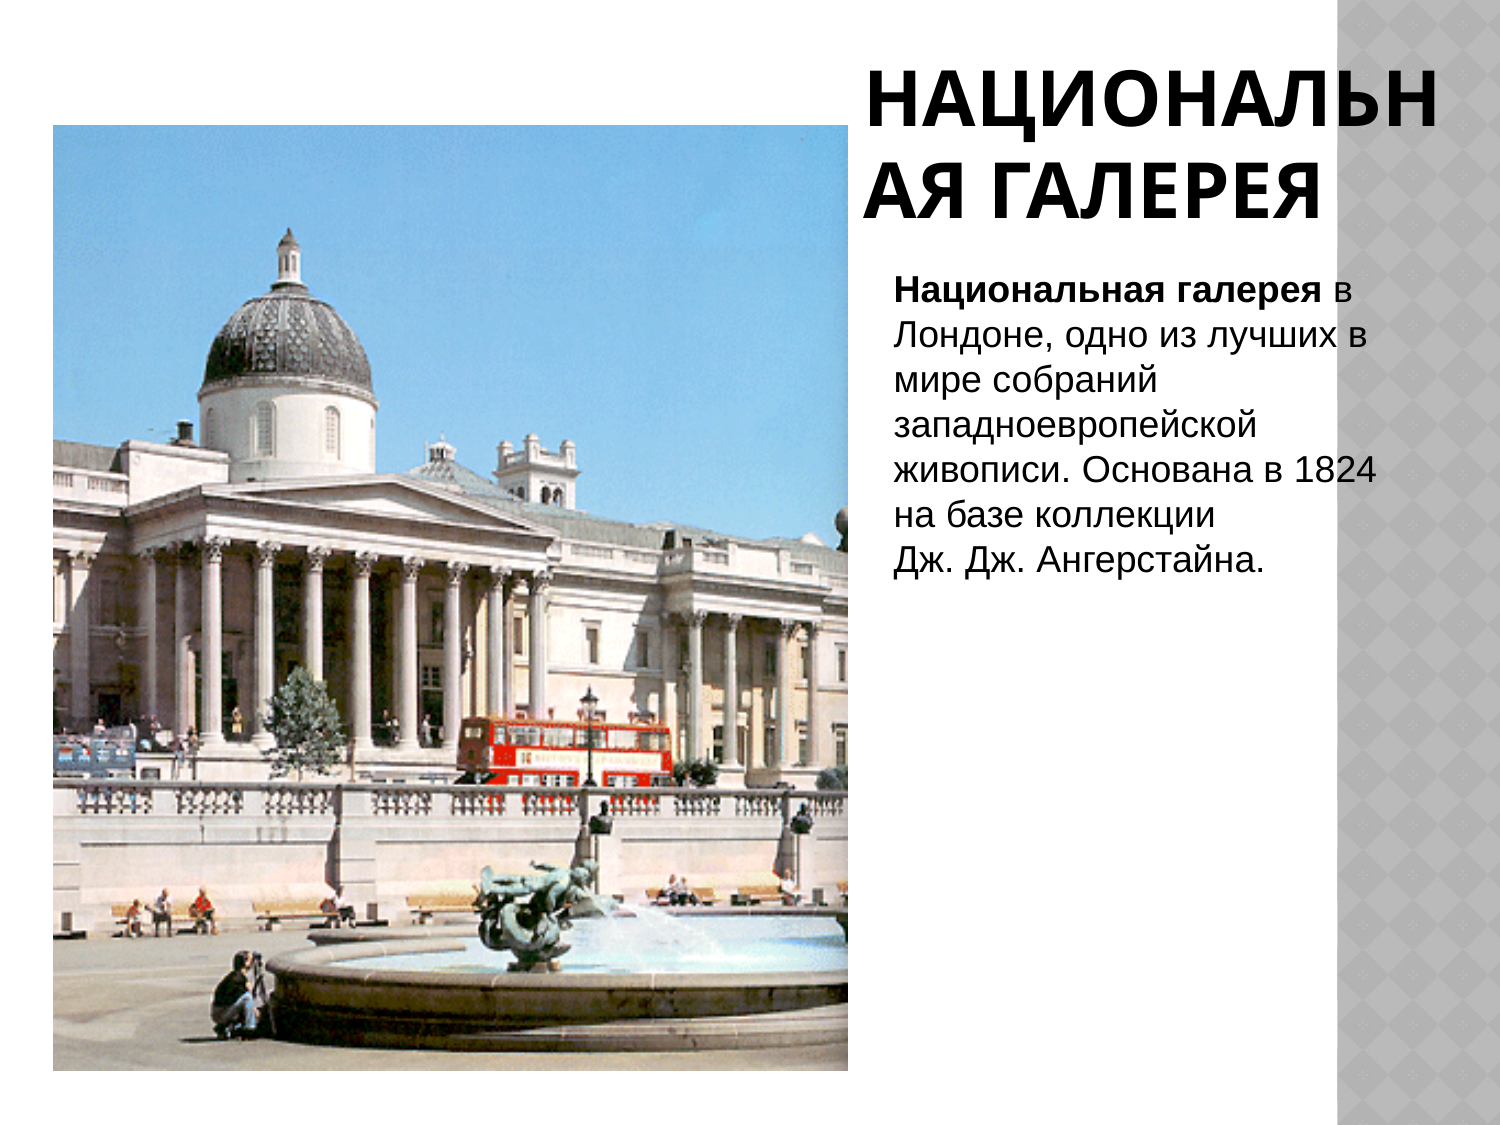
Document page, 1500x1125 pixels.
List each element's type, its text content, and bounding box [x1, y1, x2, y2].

title Национальная галерея [856, 46, 1500, 235]
text_box Национальная галерея в Лондоне, одно из лучших в мире собраний западноевропейской живописи. Основана в 1824 на базе коллекции Дж. Дж. Ангерстайна. [878, 257, 1430, 588]
picture [52, 125, 848, 1071]
